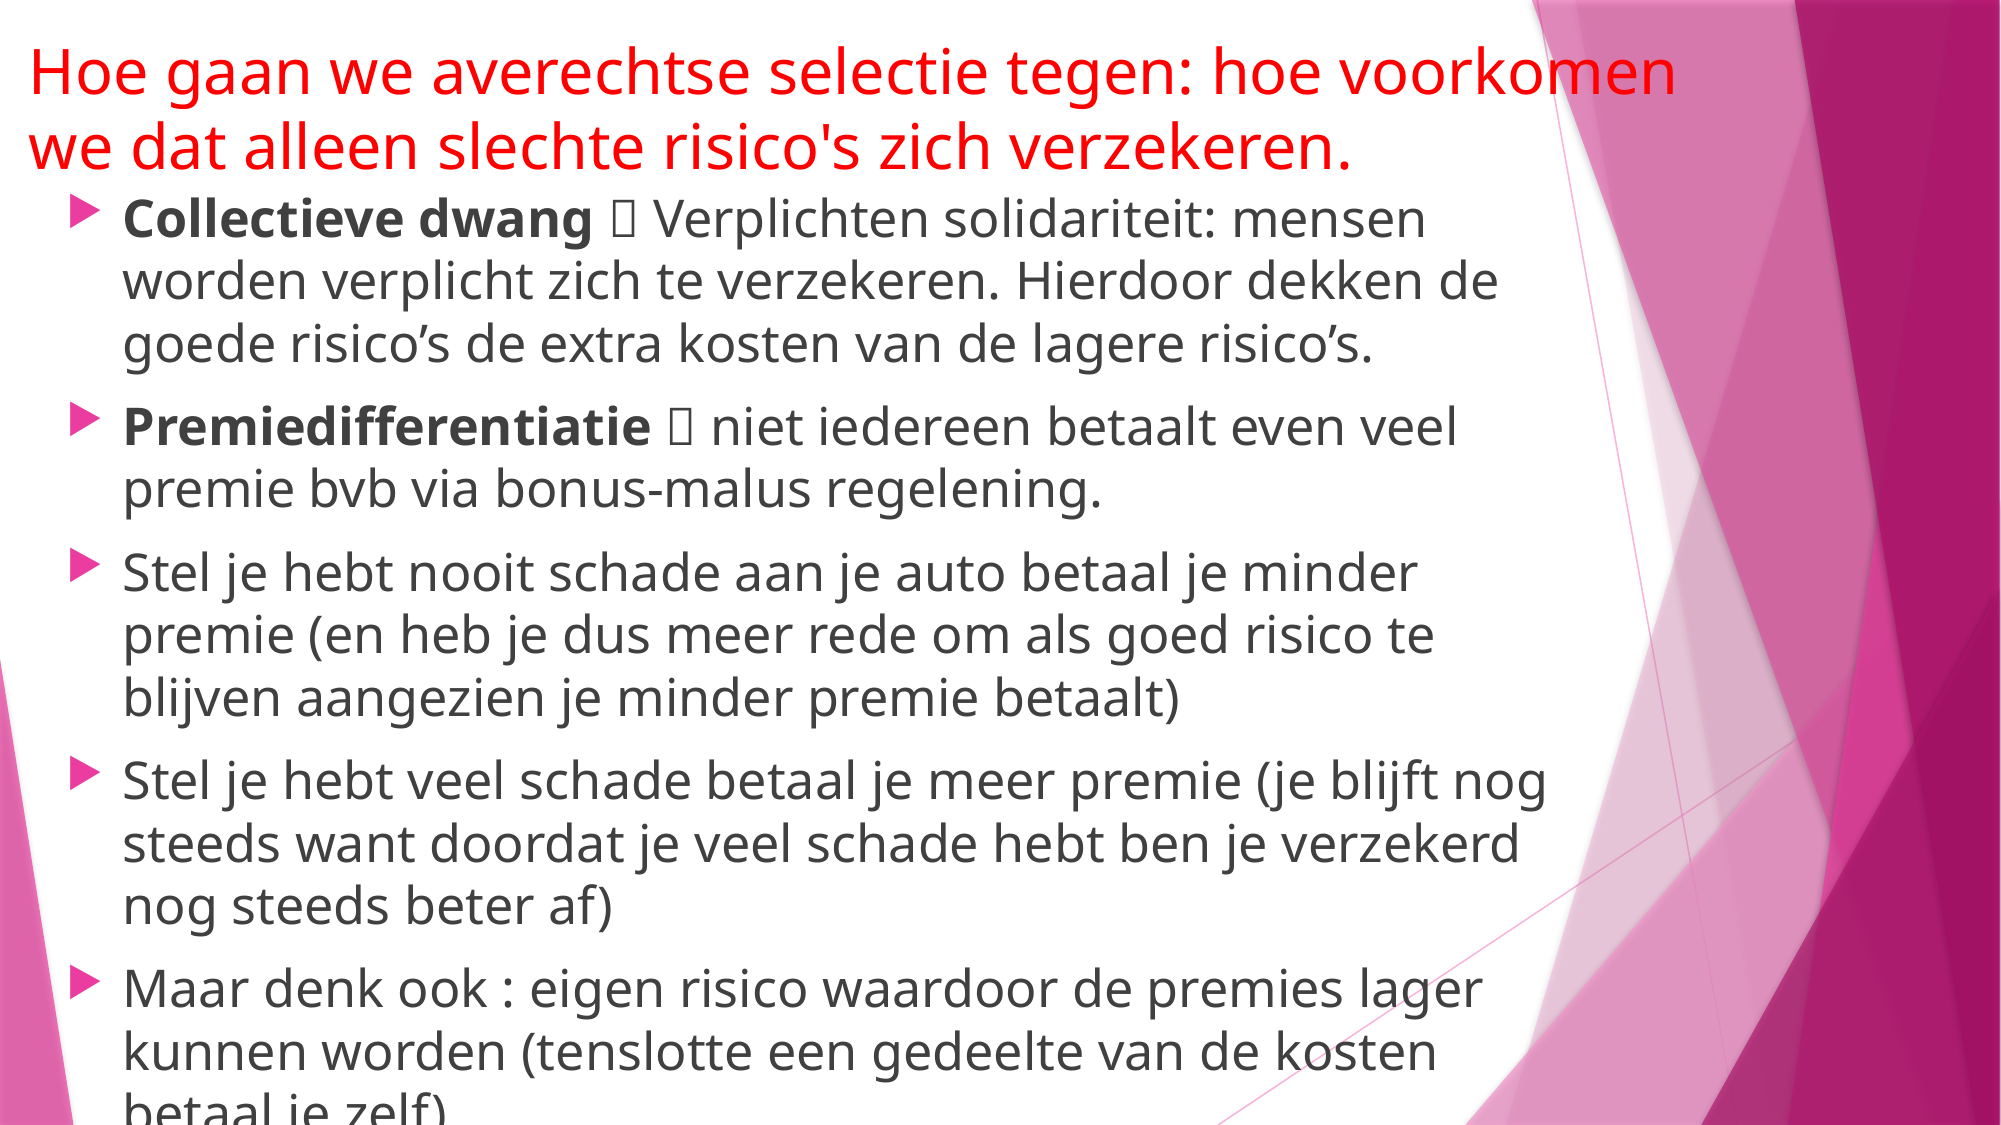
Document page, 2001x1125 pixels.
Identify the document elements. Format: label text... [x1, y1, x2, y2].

list Collectieve dwang  Verplichten solidariteit: mensen worden verplicht zich te verzekeren. Hierdoor dekken de goede risico’s de extra kosten van de lagere risico’s. Premiedifferentiatie  niet iedereen betaalt even veel premie bvb via bonus-malus regelening. Stel je hebt nooit schade aan je auto betaal je minder premie (en heb je dus meer rede om als goed risico te blijven aangezien je minder premie betaalt) Stel je hebt veel schade betaal je meer premie (je blijft nog steeds want doordat je veel schade hebt ben je verzekerd nog steeds beter af) Maar denk ook : eigen risico waardoor de premies lager kunnen worden (tenslotte een gedeelte van de kosten betaal je zelf) [51, 177, 1568, 992]
title Hoe gaan we averechtse selectie tegen: hoe voorkomen we dat alleen slechte risico's zich verzekeren. [13, 23, 1737, 317]
